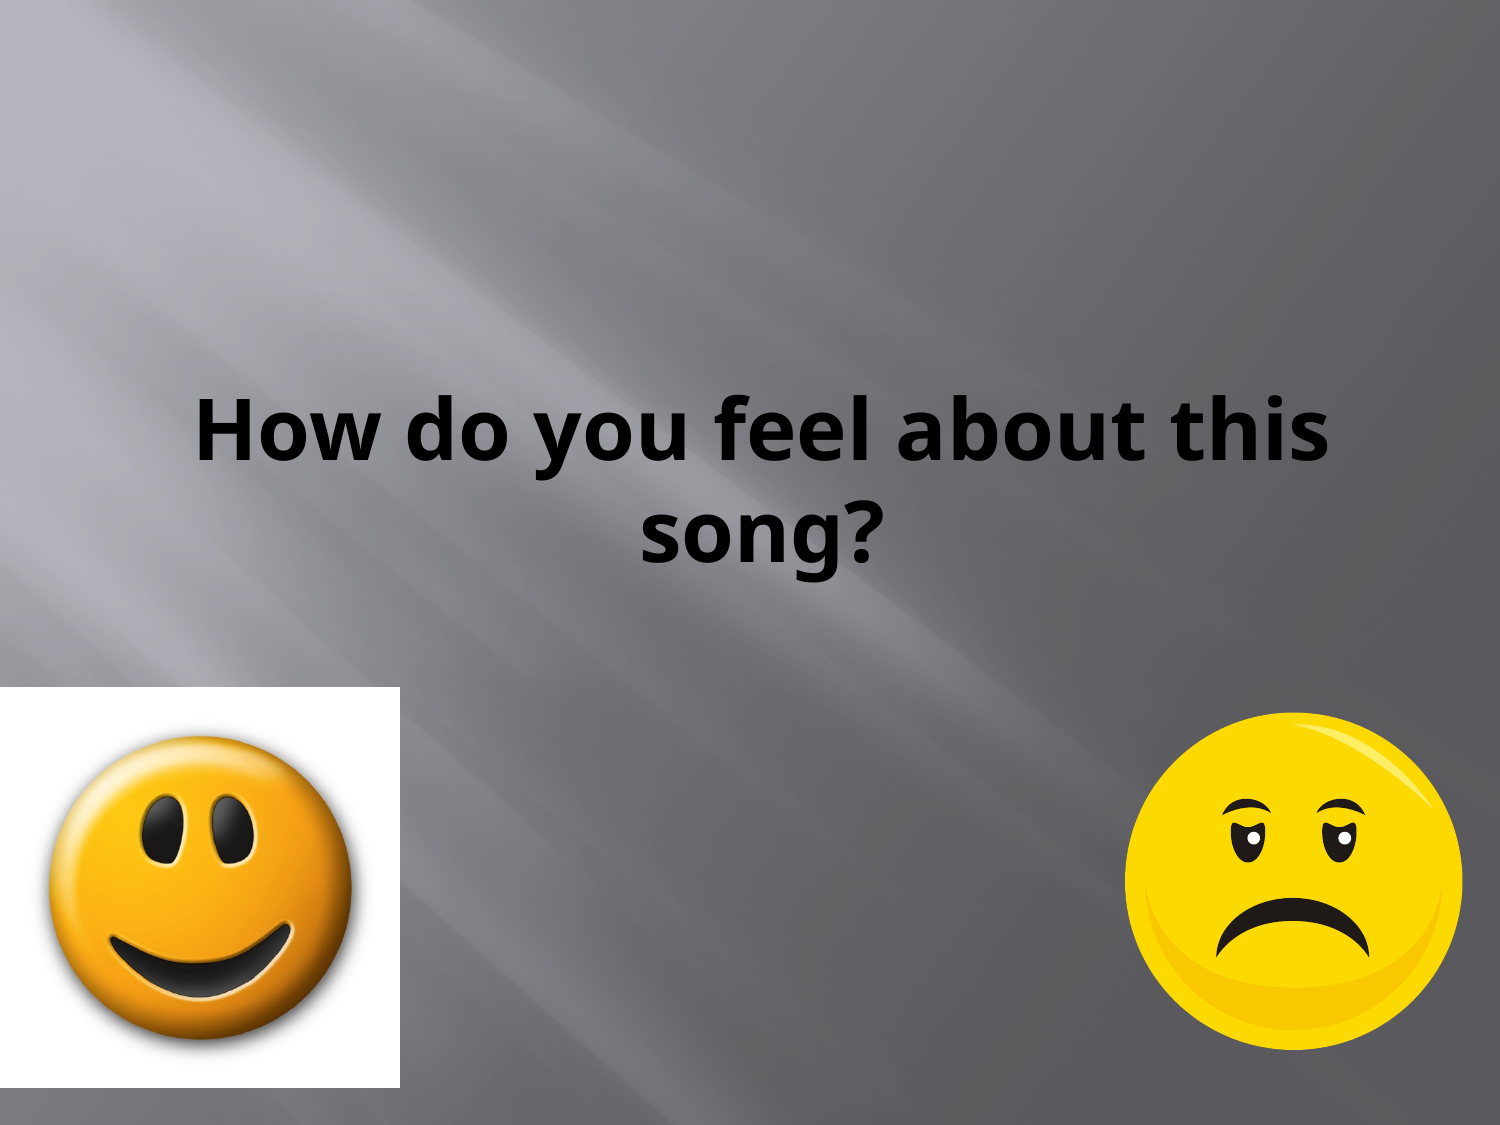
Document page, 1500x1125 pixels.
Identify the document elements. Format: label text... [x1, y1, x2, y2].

picture [0, 687, 401, 1088]
picture [1124, 712, 1463, 1051]
title How do you feel about this song? [75, 149, 1450, 805]
